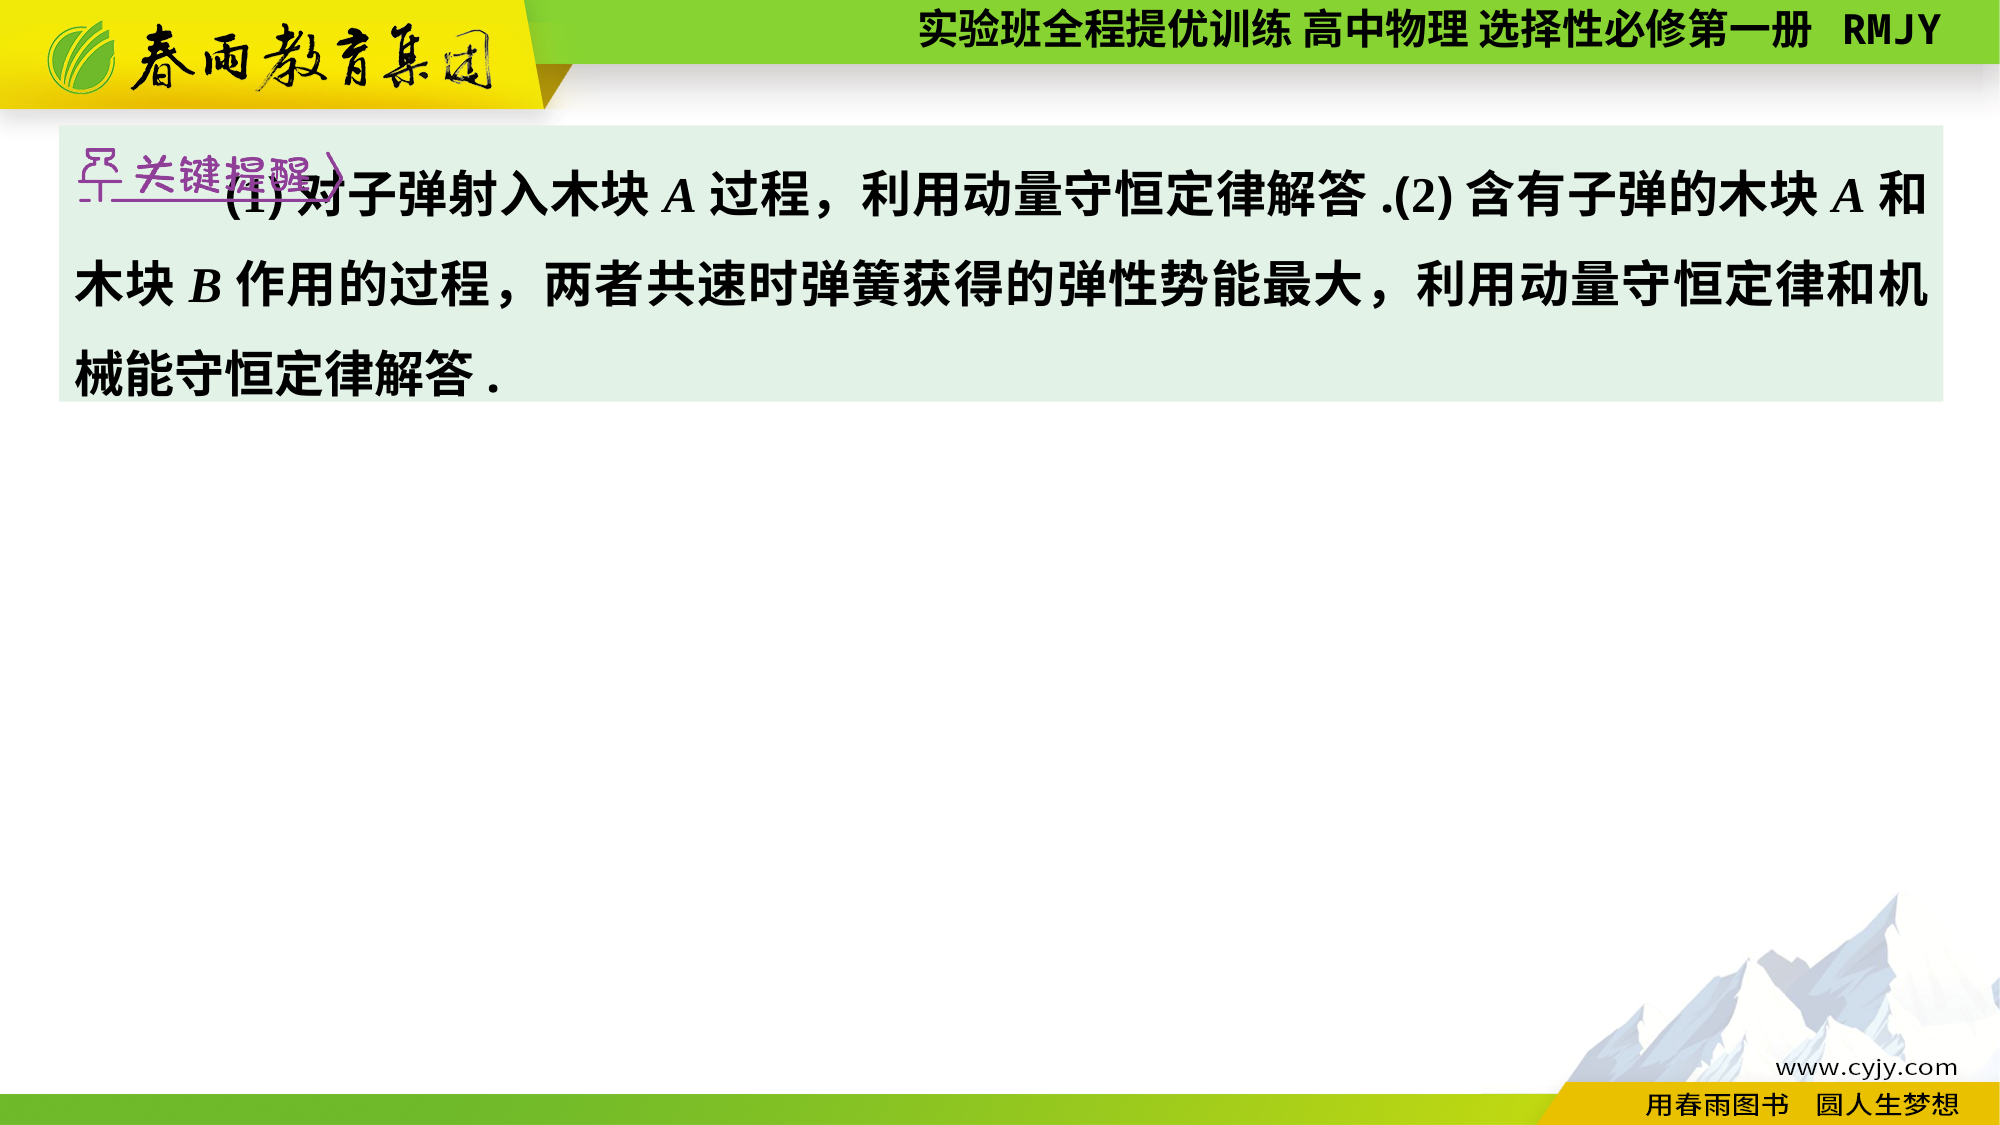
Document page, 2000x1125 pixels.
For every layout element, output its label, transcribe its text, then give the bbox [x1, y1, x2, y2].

list (1)对子弹射入木块A过程，利用动量守恒定律解答.(2)含有子弹的木块A和木块B作用的过程，两者共速时弹簧获得的弹性势能最大，利用动量守恒定律和机械能守恒定律解答. [59, 125, 1944, 402]
picture [0, 0, 2000, 1125]
